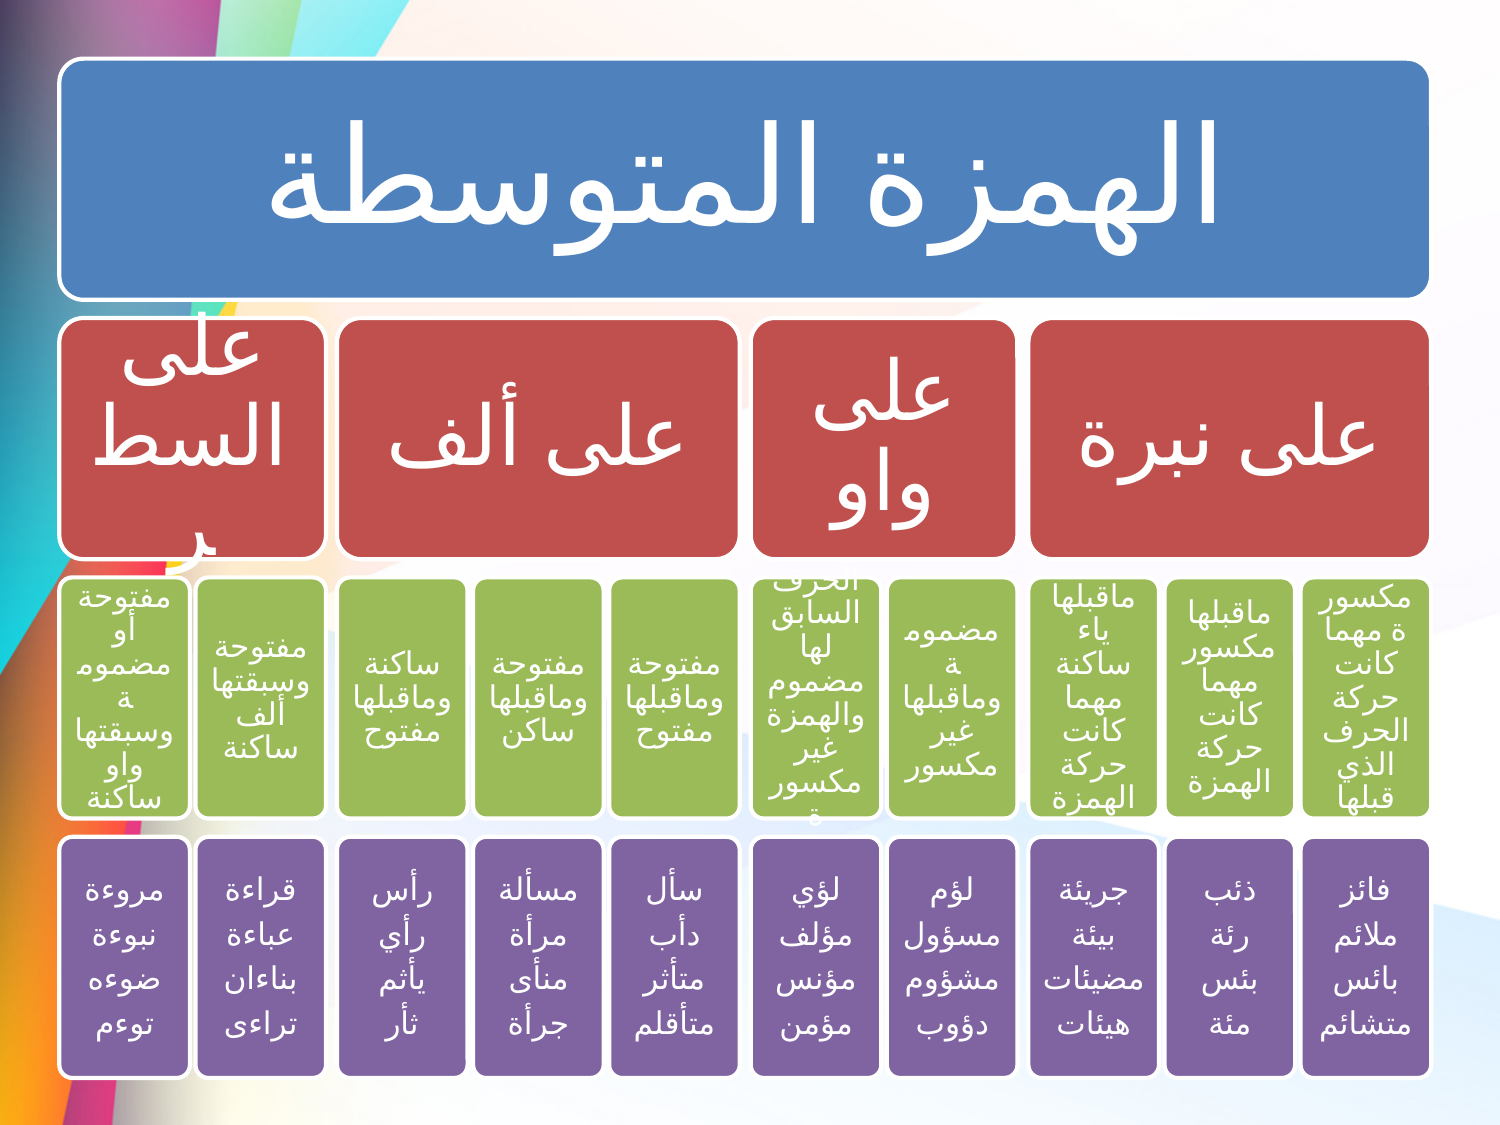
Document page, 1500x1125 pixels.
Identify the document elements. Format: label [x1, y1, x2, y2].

picture [0, 0, 1500, 1125]
list [58, 58, 1433, 1079]
